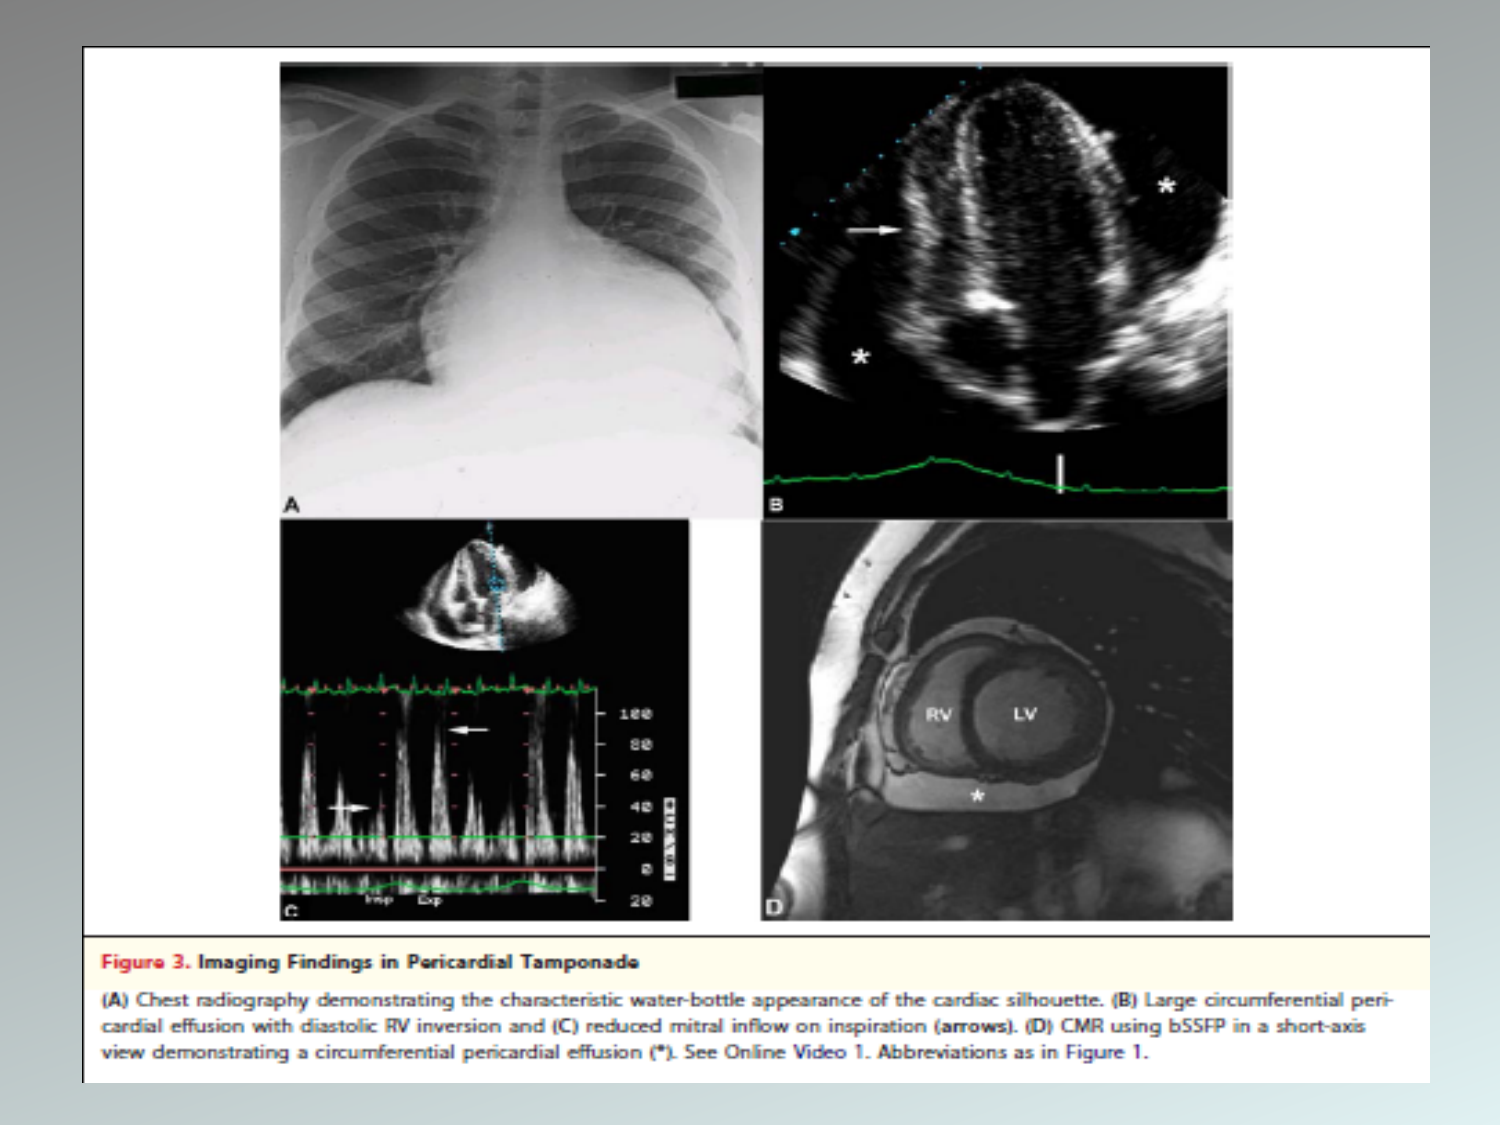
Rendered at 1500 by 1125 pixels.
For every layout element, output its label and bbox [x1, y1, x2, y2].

list [81, 46, 1430, 1083]
